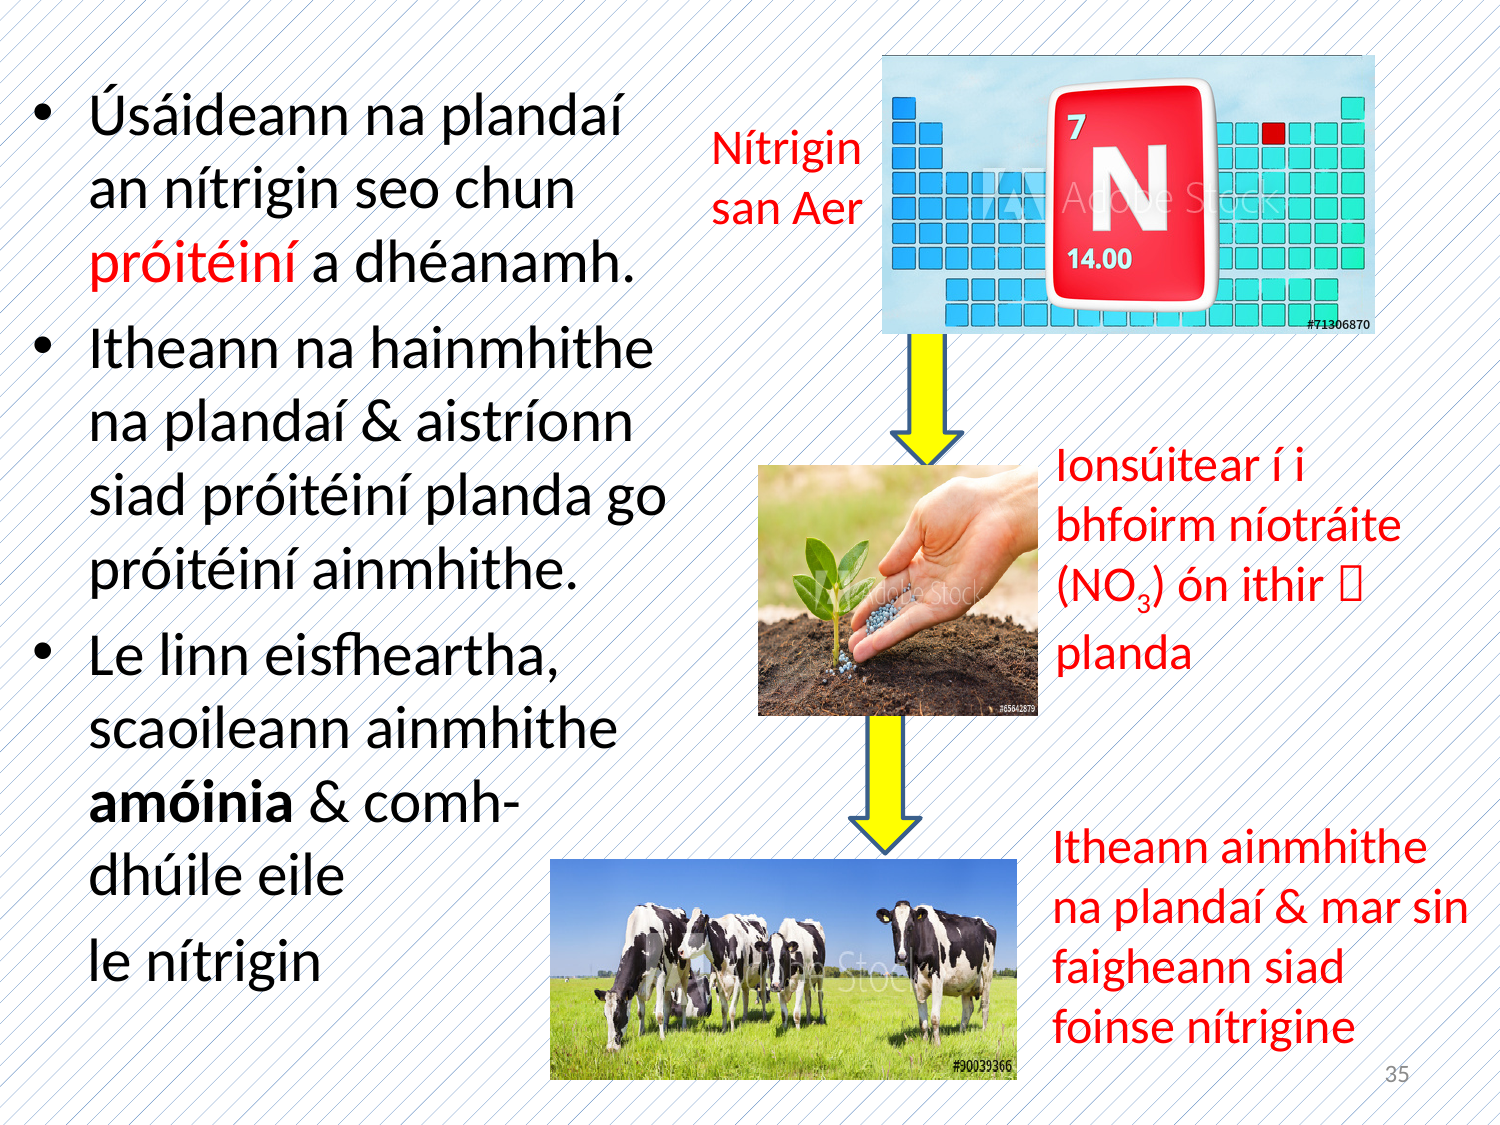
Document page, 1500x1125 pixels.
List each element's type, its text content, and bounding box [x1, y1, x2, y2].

picture [549, 859, 1018, 1081]
text_box Nítrigin san Aer [696, 107, 877, 242]
list Úsáideann na plandaí an nítrigin seo chun próitéiní a dhéanamh. Itheann na hainmhithe na plandaí & aistríonn siad próitéiní planda go próitéiní ainmhithe. Le linn eisfheartha, scaoileann ainmhithe amóinia & comh-dhúile eile le nítrigin [17, 66, 691, 1064]
picture [882, 55, 1376, 334]
text_box Itheann ainmhithe na plandaí & mar sin faigheann siad foinse nítrigine [1037, 806, 1486, 1061]
picture [758, 464, 1038, 717]
text_box Ionsúitear í i bhfoirm níotráite (NO3) ón ithir  planda [1040, 423, 1459, 687]
slide_number 35 [1074, 1061, 1425, 1103]
text_box [889, 342, 965, 463]
text_box [847, 725, 923, 856]
